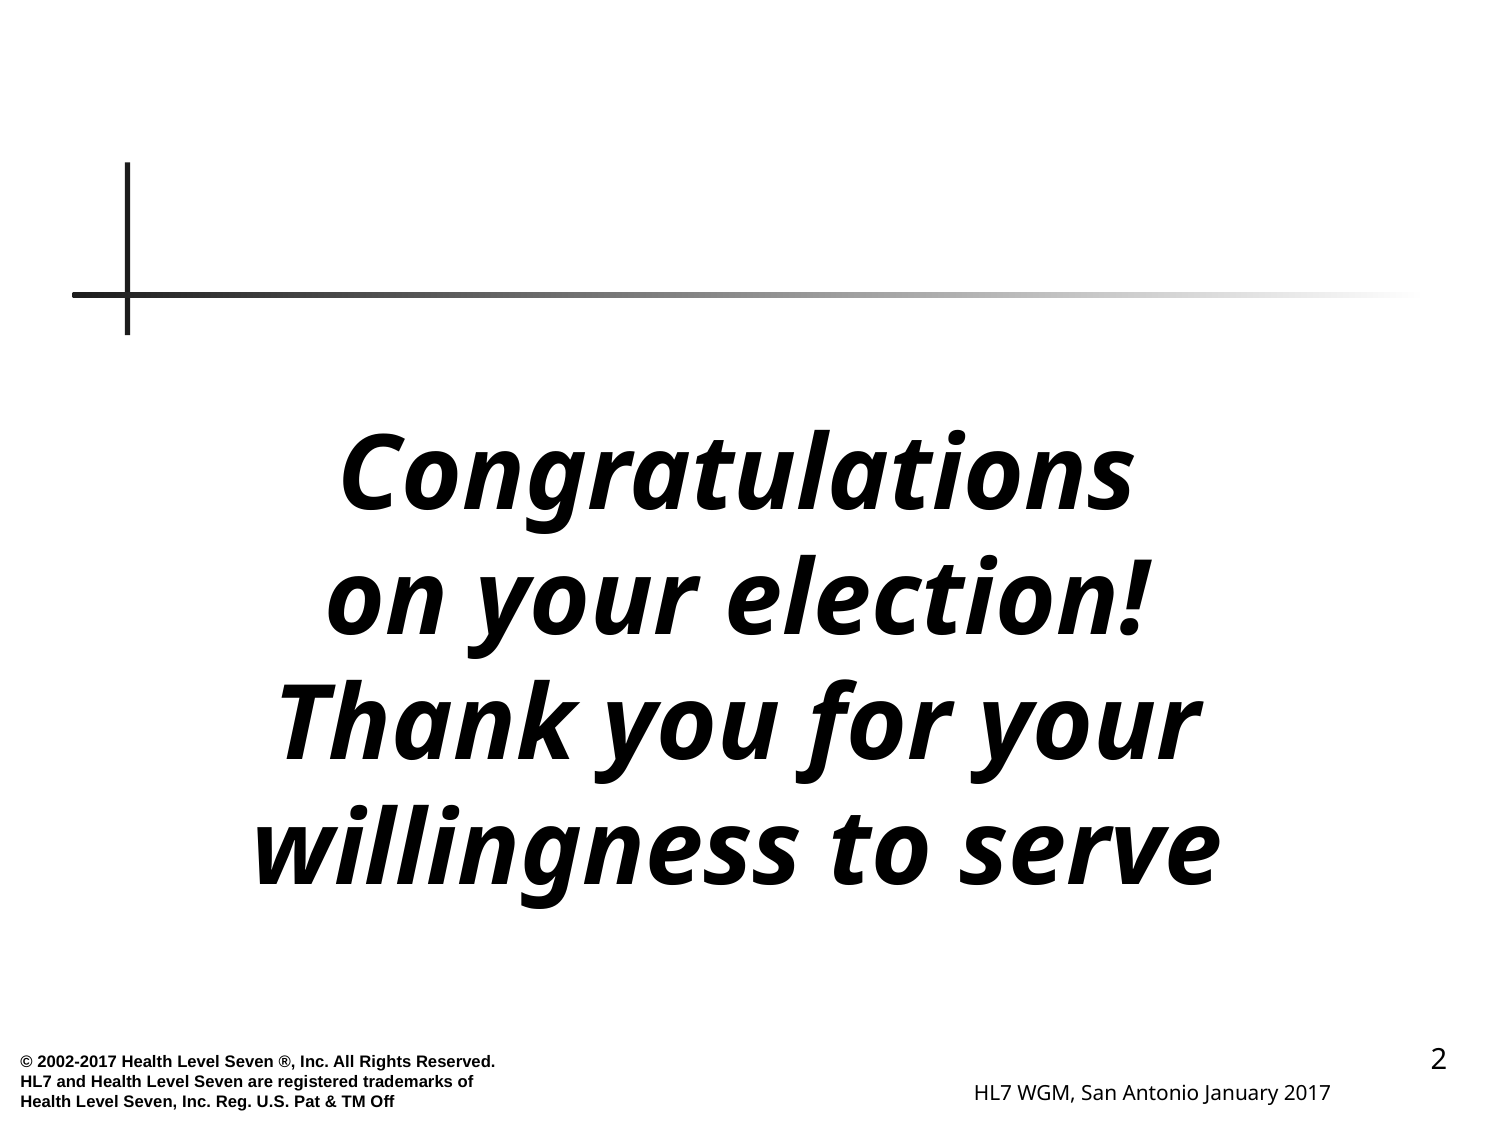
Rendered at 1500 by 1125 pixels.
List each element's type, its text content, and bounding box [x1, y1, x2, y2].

title Congratulations on your election! Thank you for your willingness to serve [49, 299, 1426, 913]
slide_number 2 [1149, 1012, 1463, 1088]
